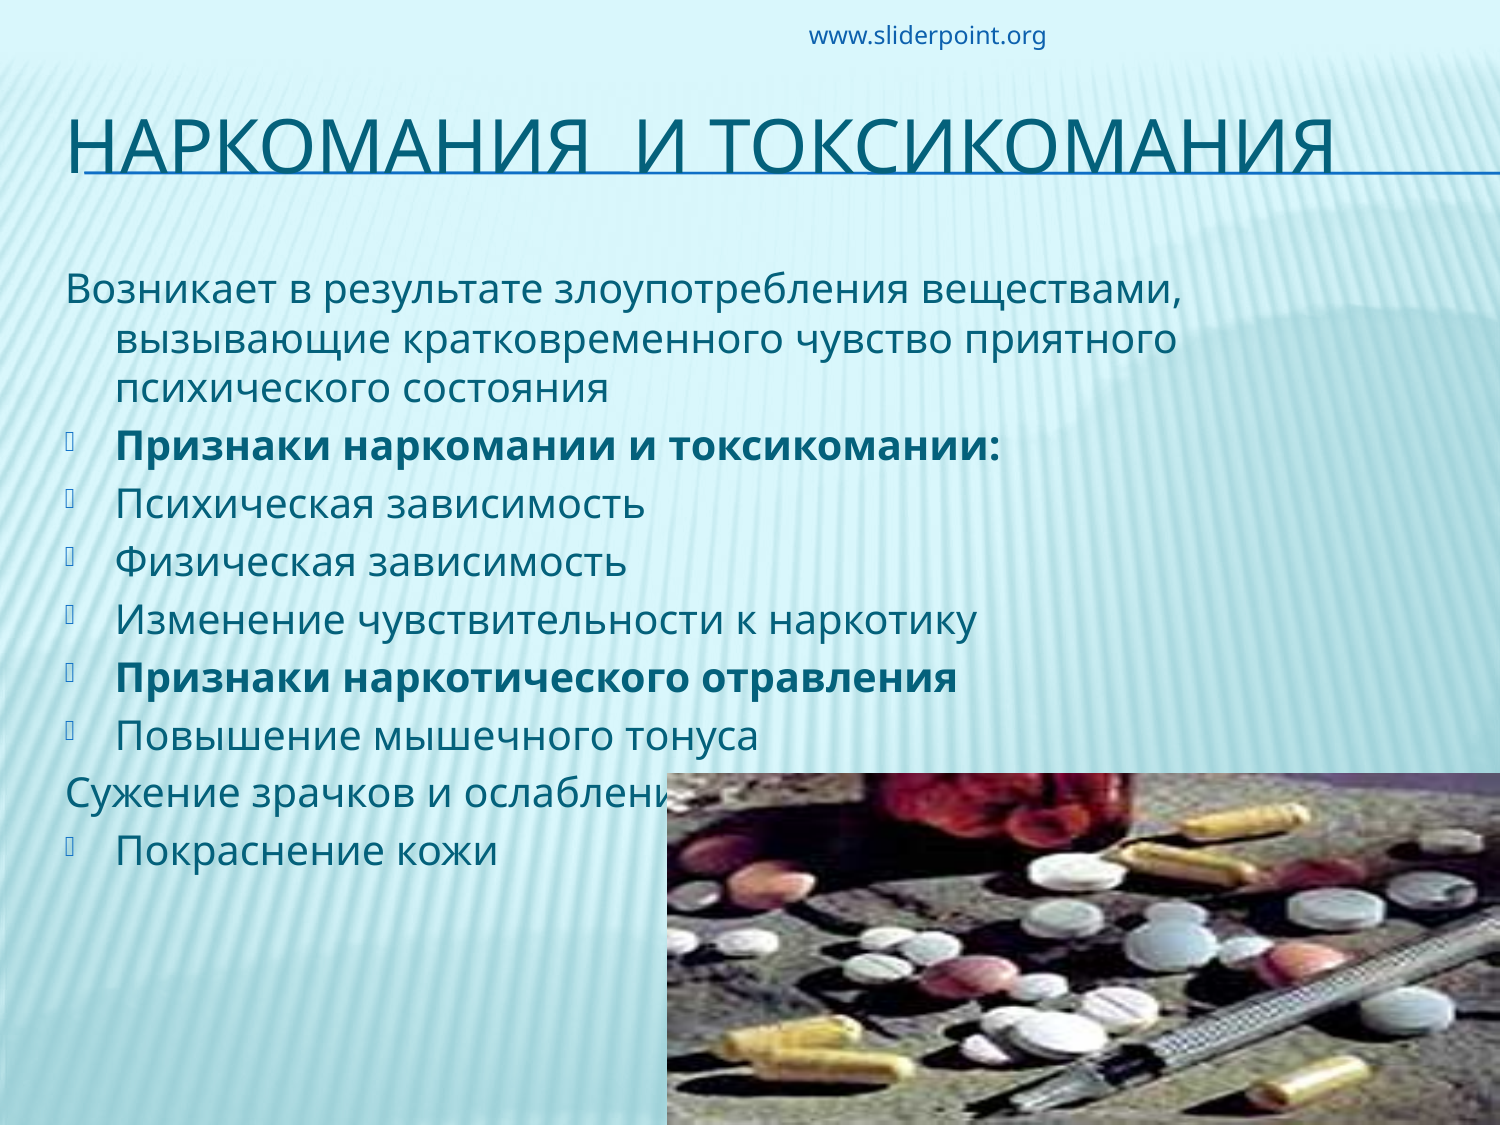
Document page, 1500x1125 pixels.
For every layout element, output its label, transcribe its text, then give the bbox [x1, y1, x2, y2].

footer www.sliderpoint.org [587, 12, 1063, 60]
list Возникает в результате злоупотребления веществами, вызывающие кратковременного чувство приятного психического состояния Признаки наркомании и токсикомании: Психическая зависимость Физическая зависимость Изменение чувствительности к наркотику Признаки наркотического отравления Повышение мышечного тонуса Сужение зрачков и ослабление их реакции на свет Покраснение кожи [50, 254, 1475, 998]
title Наркомания и токсикомания [50, 75, 1475, 213]
picture [667, 773, 1500, 1125]
